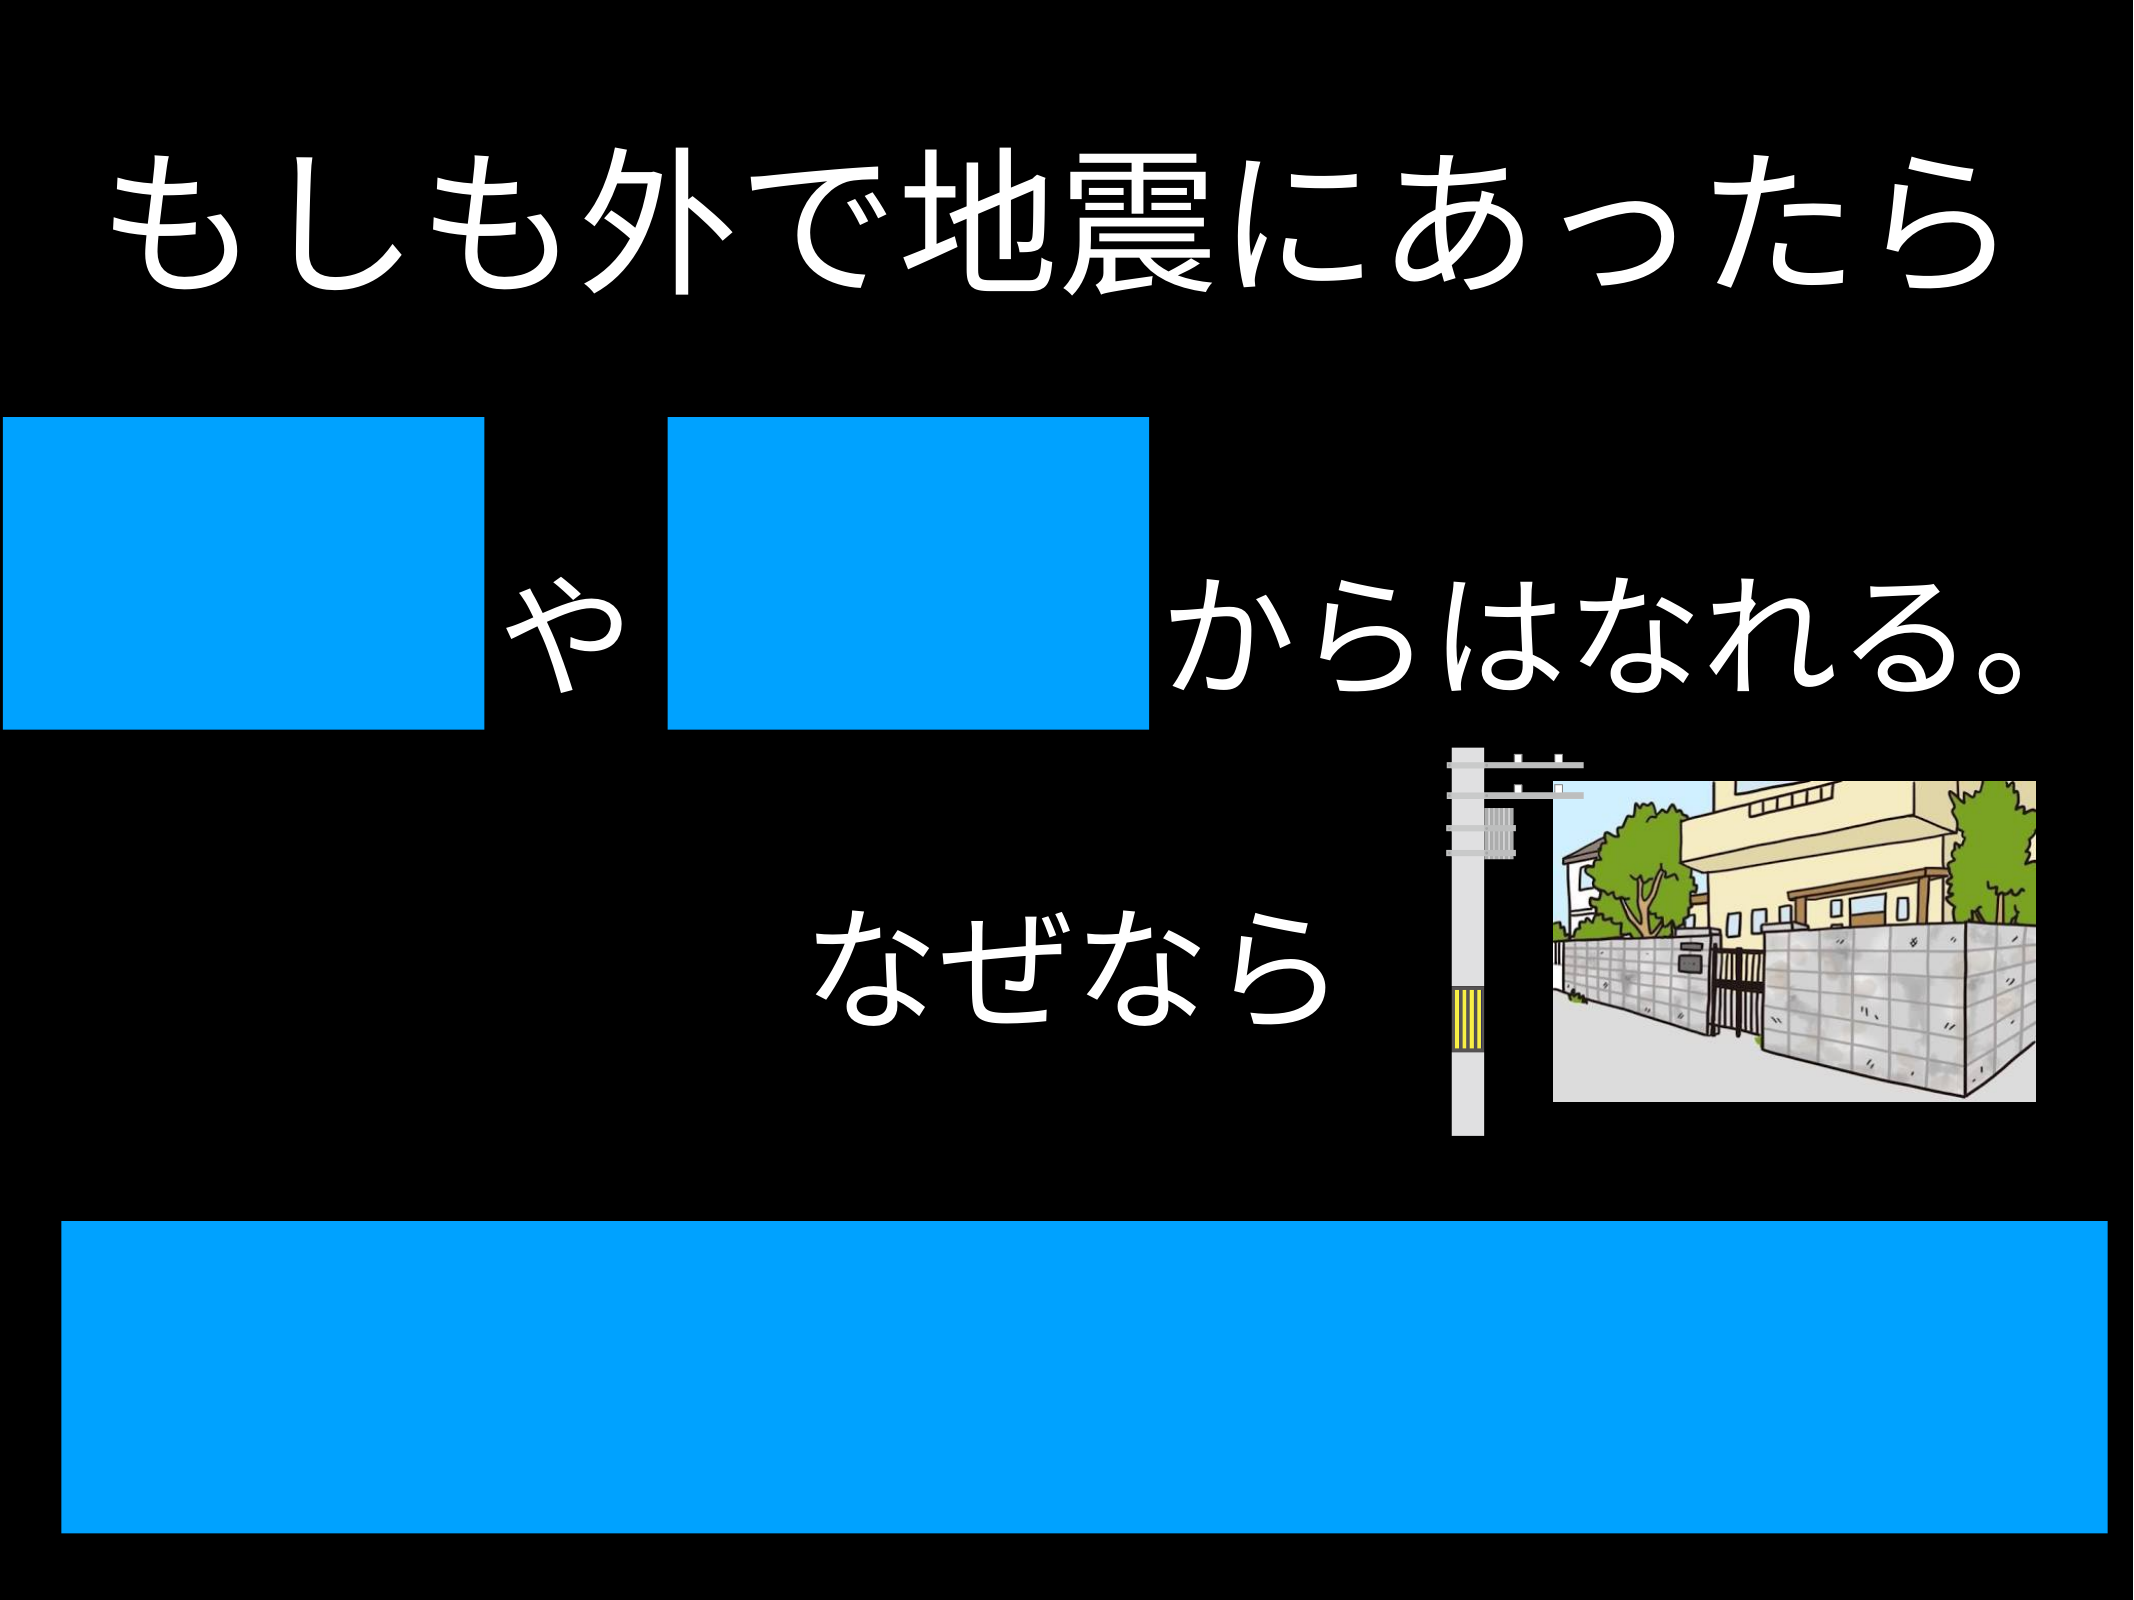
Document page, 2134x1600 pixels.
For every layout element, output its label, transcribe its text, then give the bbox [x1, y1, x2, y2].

title もしも外で地震にあったら [89, 41, 2028, 397]
text_box [667, 417, 1150, 730]
picture [1445, 747, 2036, 1137]
text_box [2, 417, 485, 730]
text_box [61, 1221, 2108, 1534]
text_box や からはなれる。 なぜなら [0, 500, 2134, 1055]
